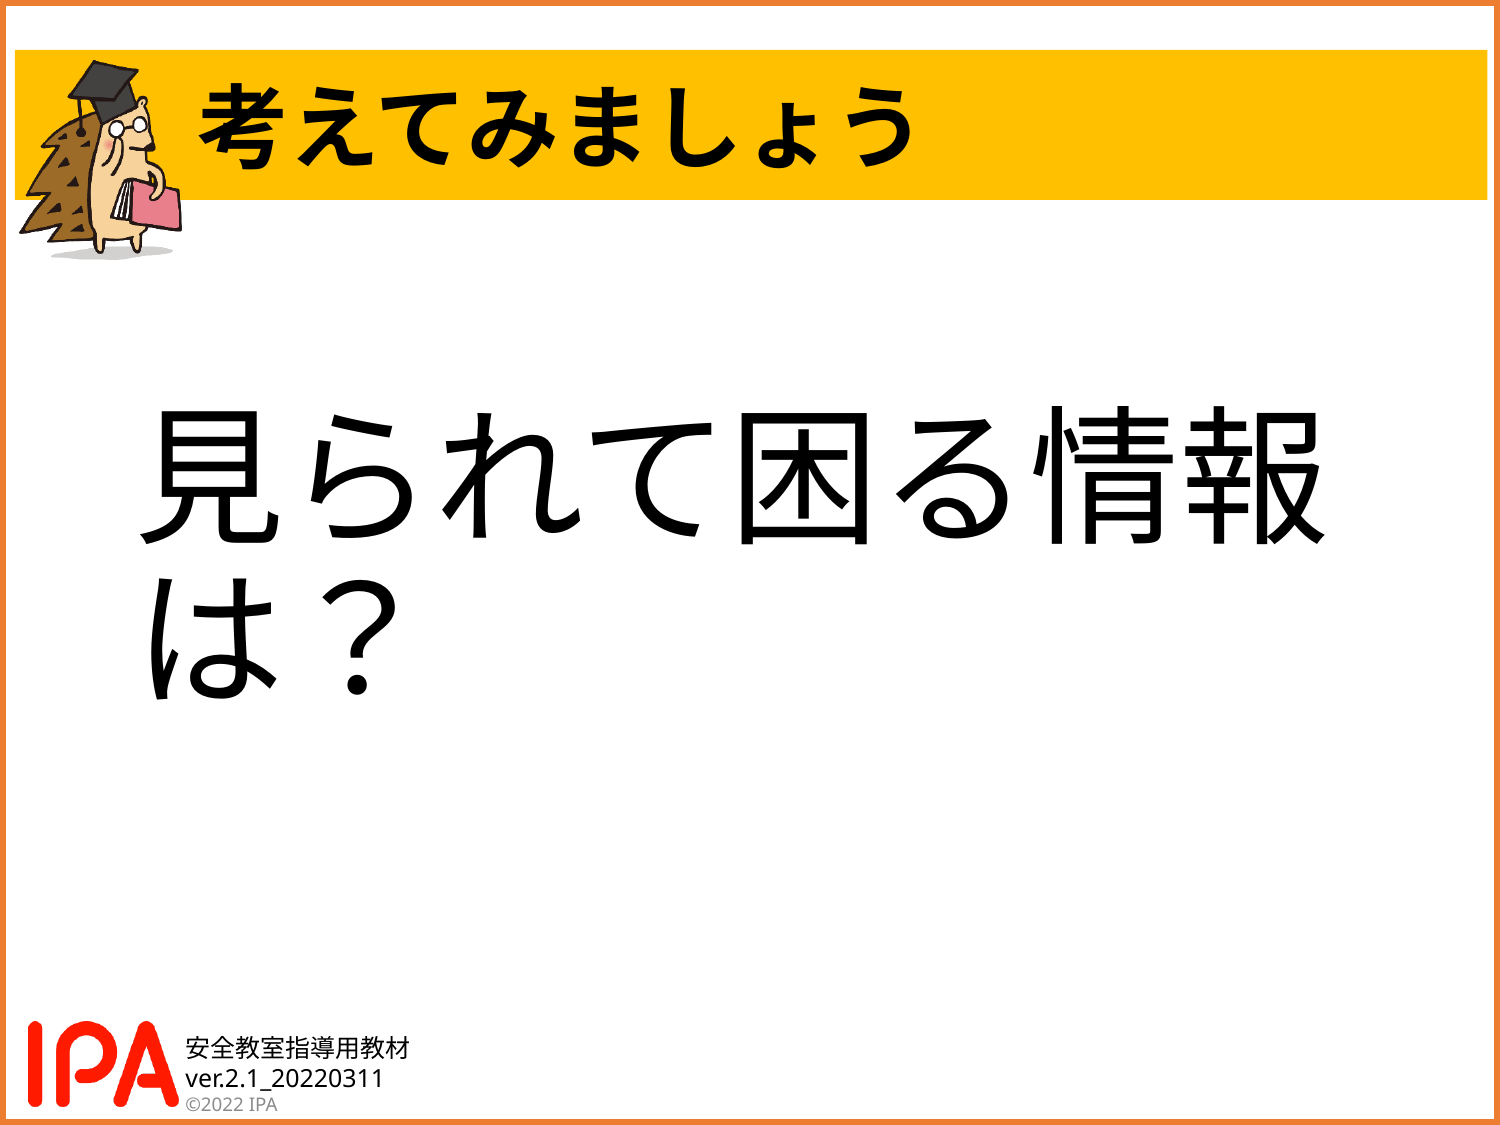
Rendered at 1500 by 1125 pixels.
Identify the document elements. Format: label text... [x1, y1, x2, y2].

list 見られて困る情報は？ [119, 395, 1452, 1008]
picture [19, 60, 182, 260]
title 考えてみましょう [182, 75, 1488, 190]
picture [28, 1021, 179, 1107]
